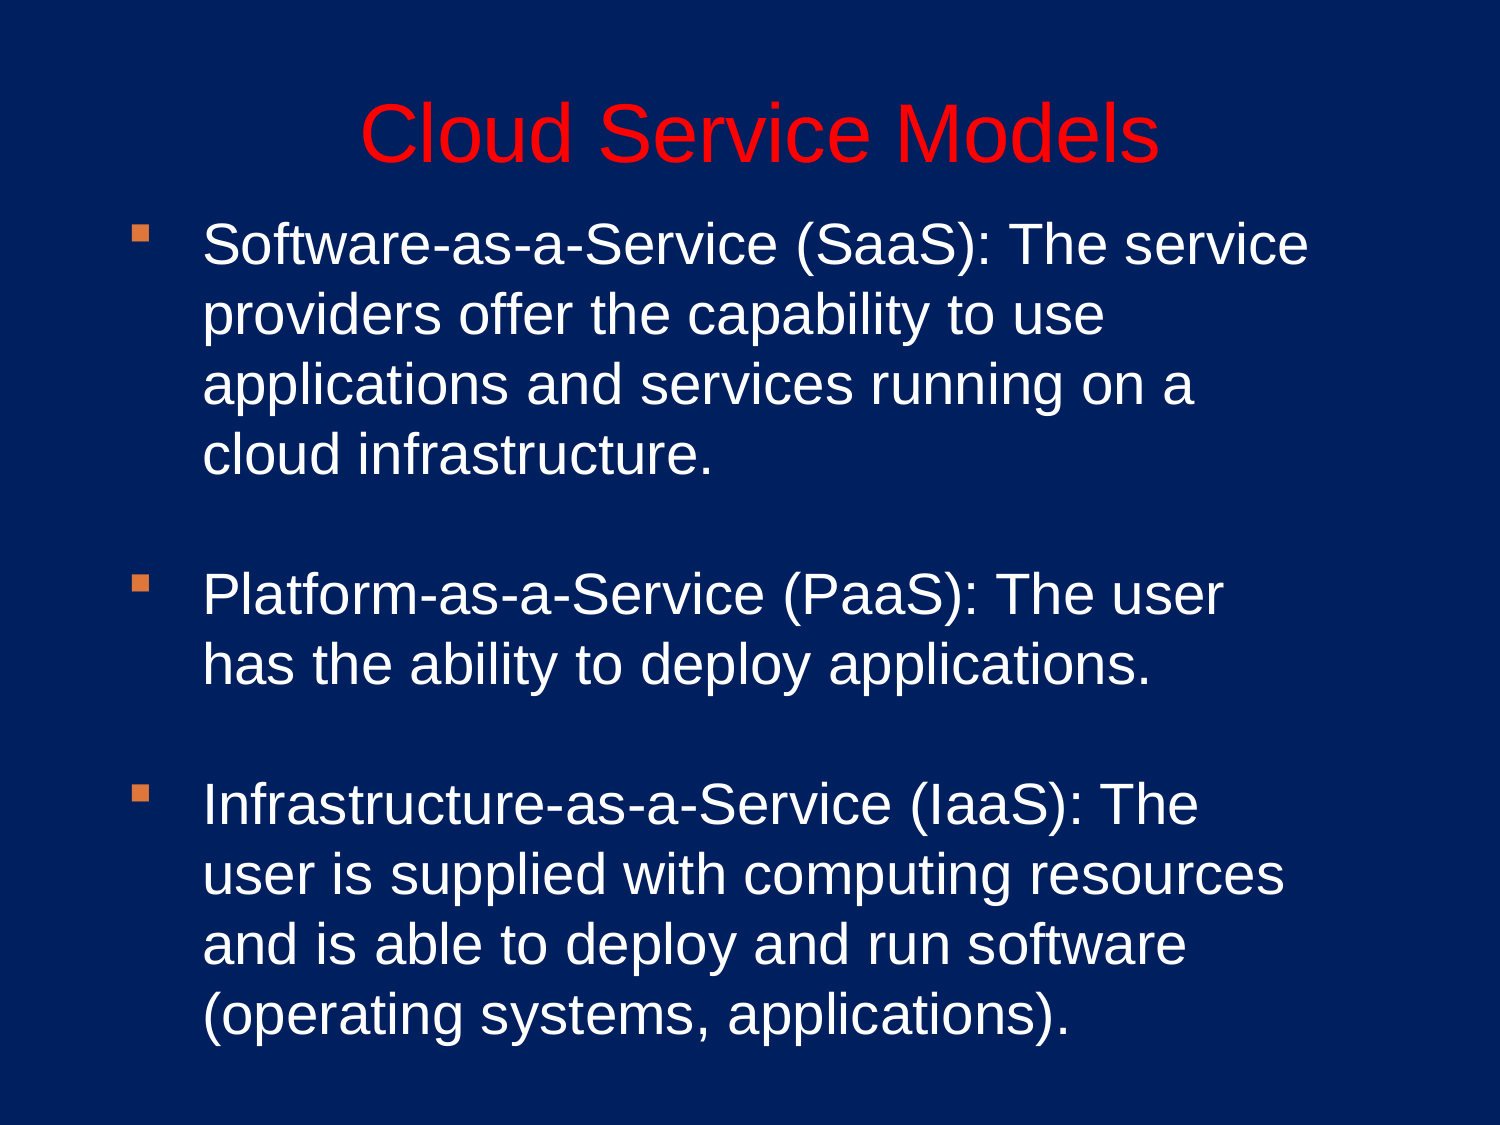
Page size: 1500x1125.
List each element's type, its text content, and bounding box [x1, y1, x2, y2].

text_box Software-as-a-Service (SaaS): The service providers offer the capability to use applications and services running on a cloud infrastructure. Platform-as-a-Service (PaaS): The user has the ability to deploy applications. Infrastructure-as-a-Service (IaaS): The user is supplied with computing resources and is able to deploy and run software (operating systems, applications). [125, 206, 1314, 1046]
title Cloud Service Models [44, 53, 1456, 267]
